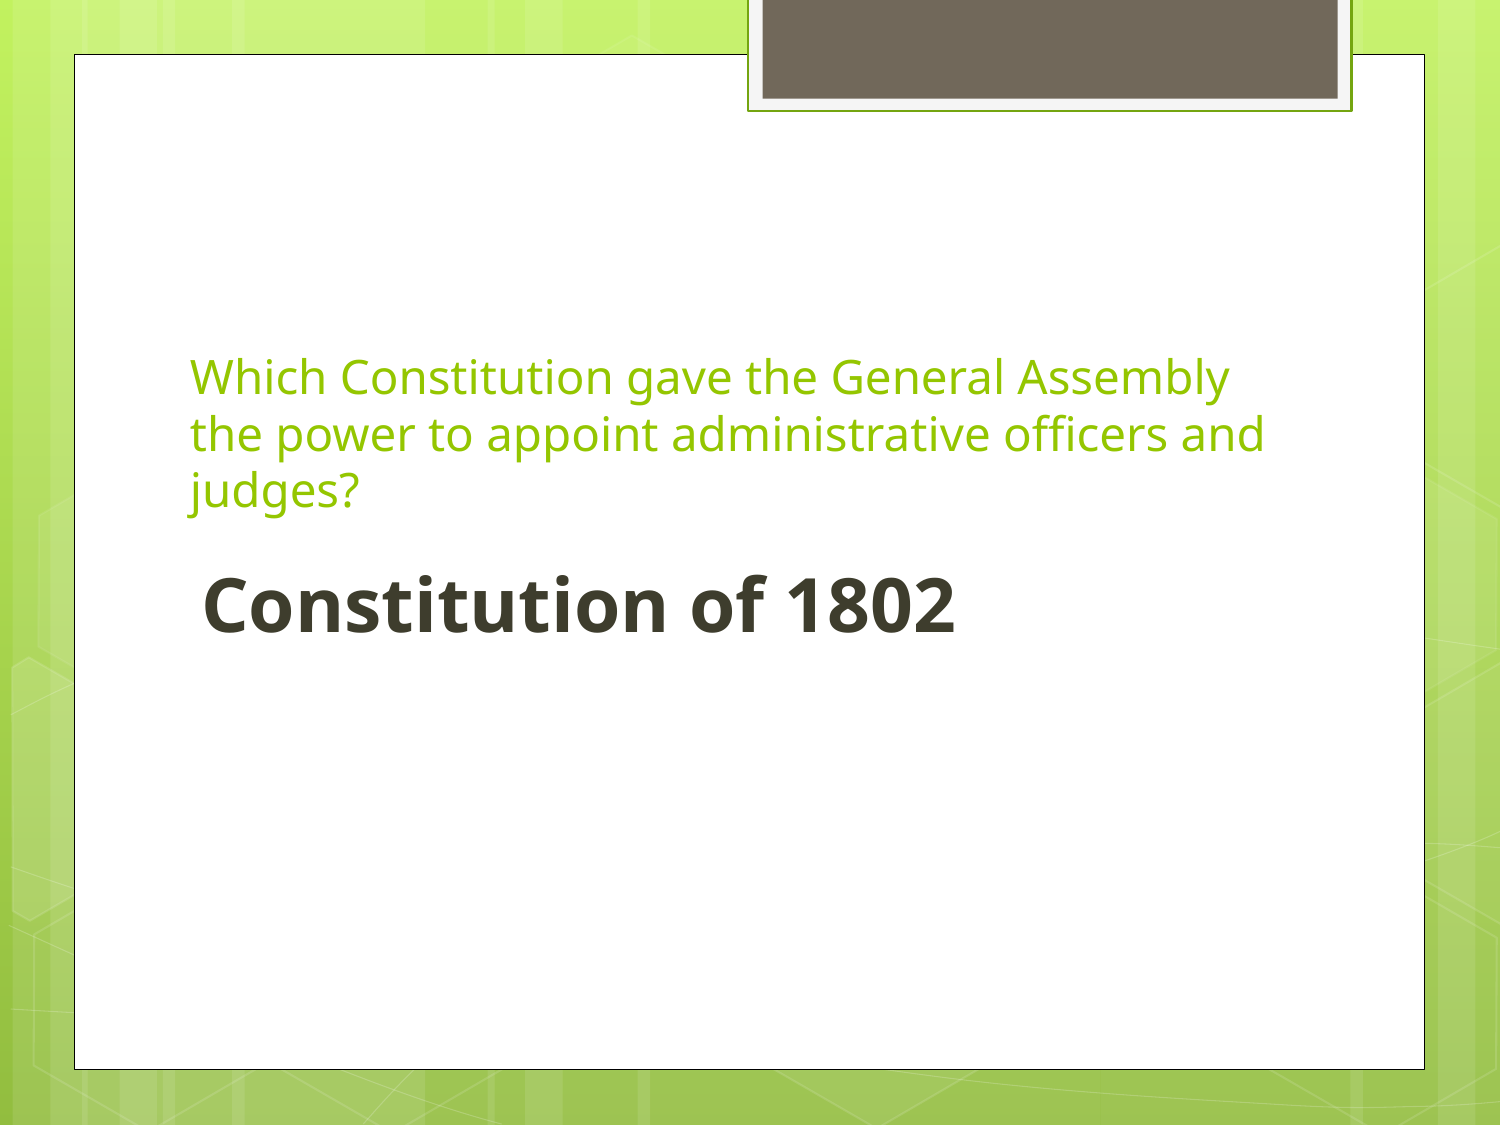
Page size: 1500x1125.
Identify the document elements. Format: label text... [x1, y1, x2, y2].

list Constitution of 1802 [174, 474, 1329, 825]
title Which Constitution gave the General Assembly the power to appoint administrative officers and judges? [174, 337, 1328, 474]
